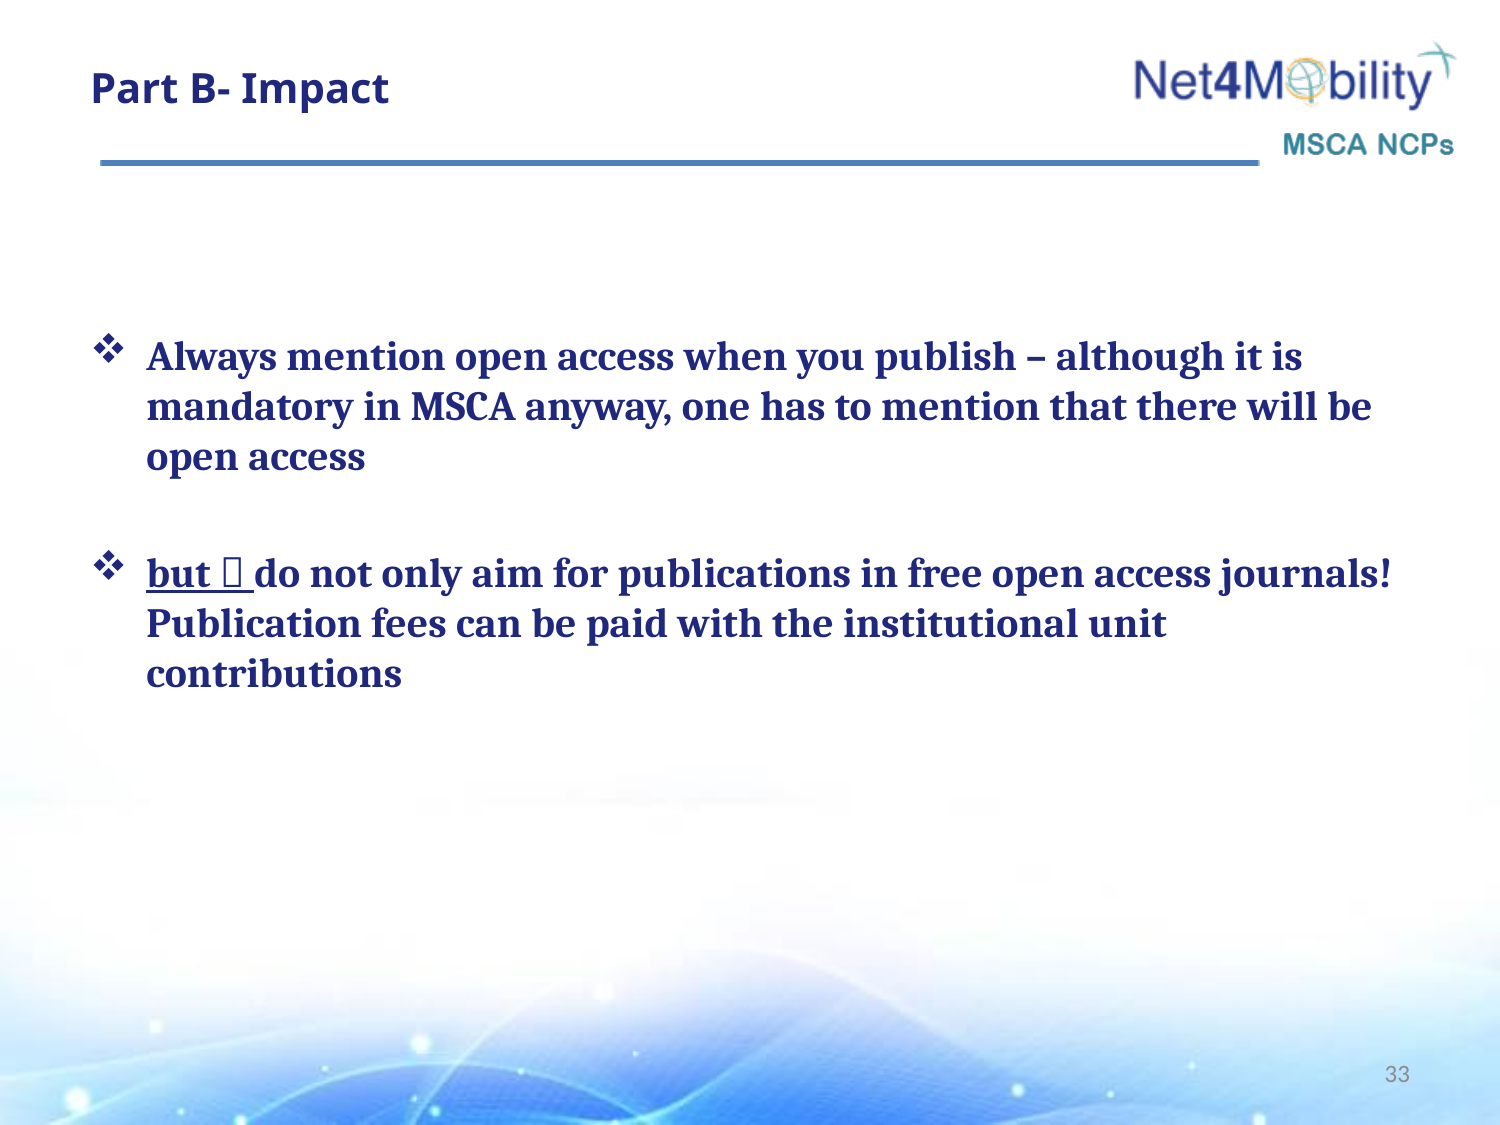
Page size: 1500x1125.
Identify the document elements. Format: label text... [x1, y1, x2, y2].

title Part B- Impact [75, 30, 1093, 144]
slide_number 33 [1074, 1042, 1425, 1103]
picture [0, 0, 1500, 1125]
list Always mention open access when you publish – although it is mandatory in MSCA anyway, one has to mention that there will be open access but  do not only aim for publications in free open access journals! Publication fees can be paid with the institutional unit contributions [75, 262, 1425, 1005]
